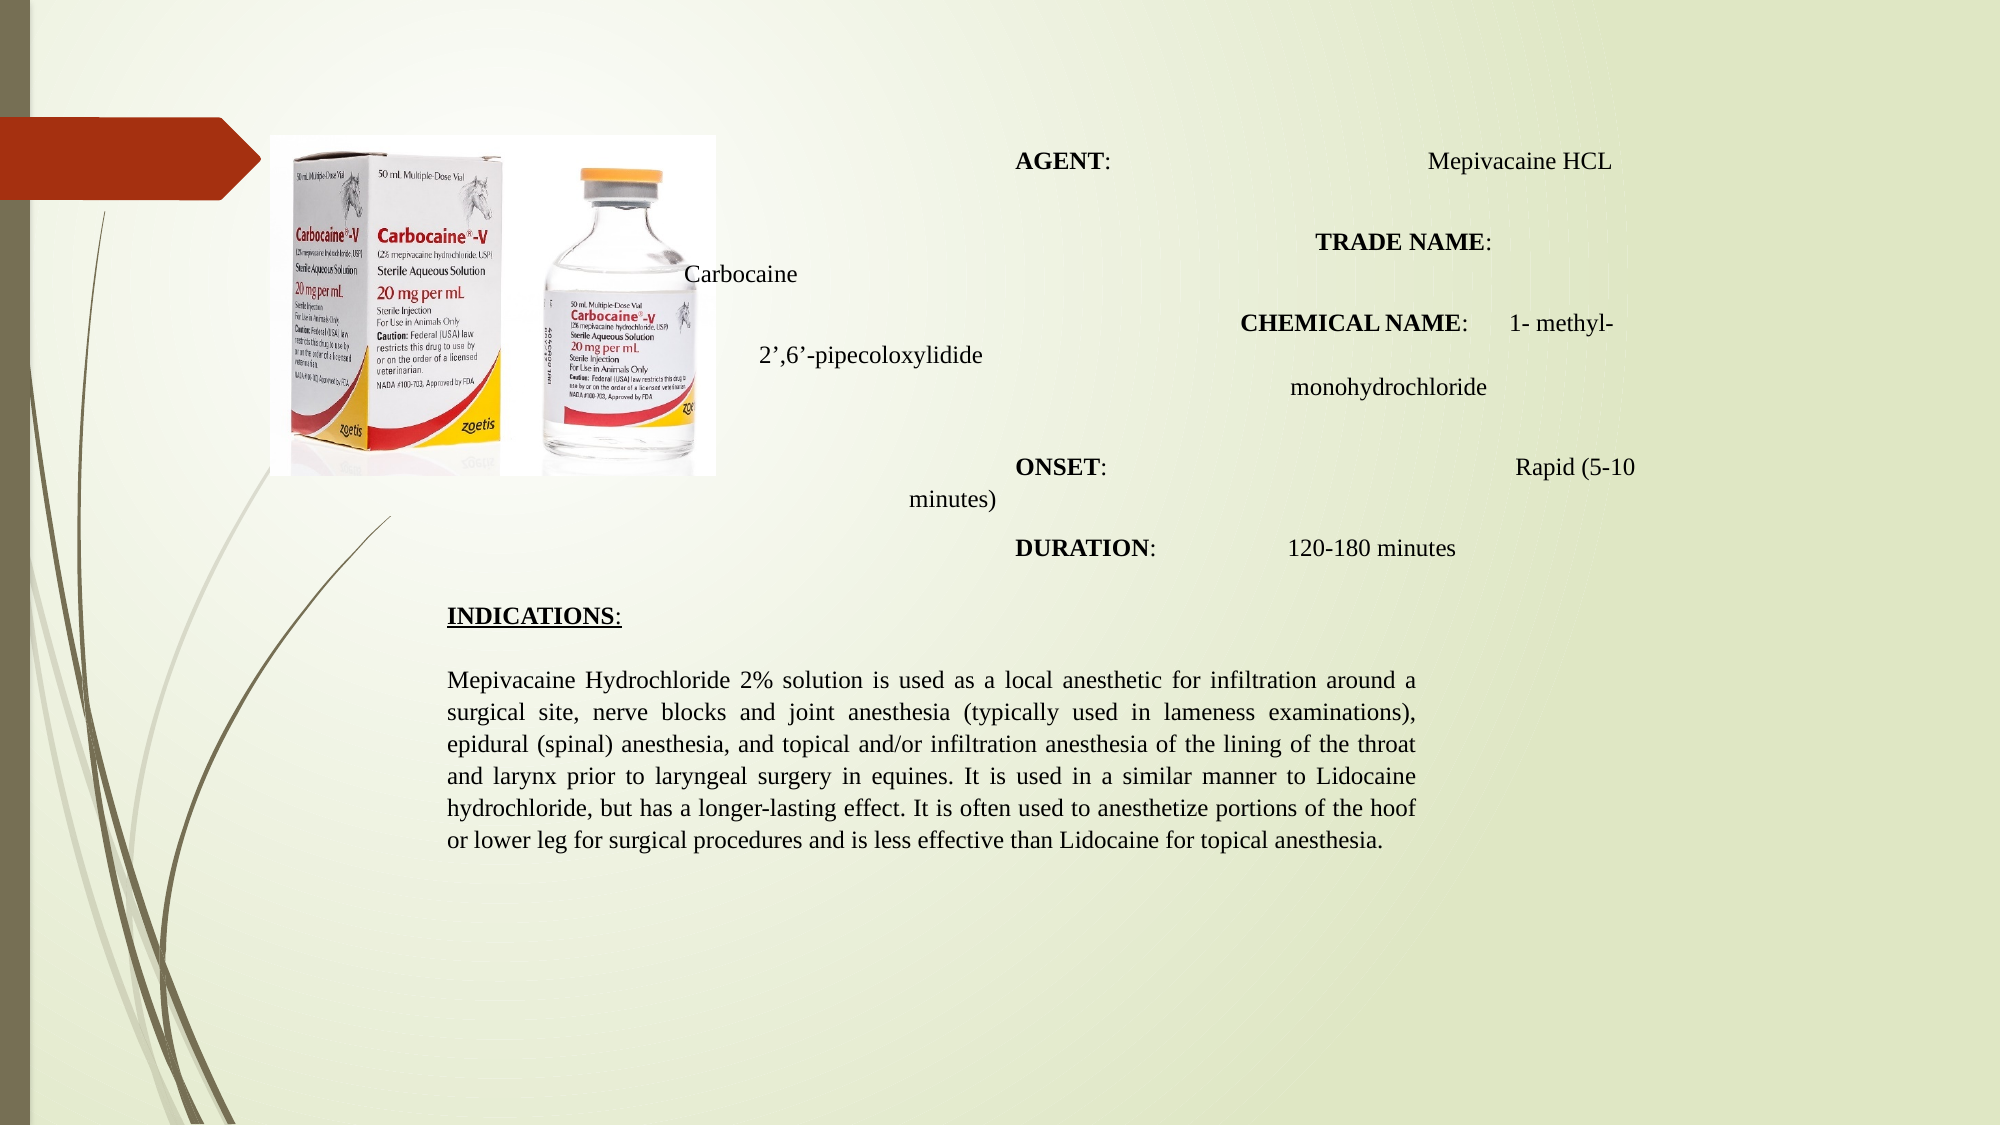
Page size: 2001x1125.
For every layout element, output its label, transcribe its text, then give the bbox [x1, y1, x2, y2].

text_box INDICATIONS: Mepivacaine Hydrochloride 2% solution is used as a local anesthetic for infiltration around a surgical site, nerve blocks and joint anesthesia (typically used in lameness examinations), epidural (spinal) anesthesia, and topical and/or infiltration anesthesia of the lining of the throat and larynx prior to laryngeal surgery in equines. It is used in a similar manner to Lidocaine hydrochloride, but has a longer-lasting effect. It is often used to anesthetize portions of the hoof or lower leg for surgical procedures and is less effective than Lidocaine for topical anesthesia. [432, 590, 1433, 861]
picture [269, 135, 716, 476]
text_box AGENT: Mepivacaine HCL TRADE NAME: Carbocaine CHEMICAL NAME: 1- methyl-2’,6’-pipecoloxylidide monohydrochloride ONSET: Rapid (5-10 minutes) DURATION: 120-180 minutes [669, 135, 1670, 569]
